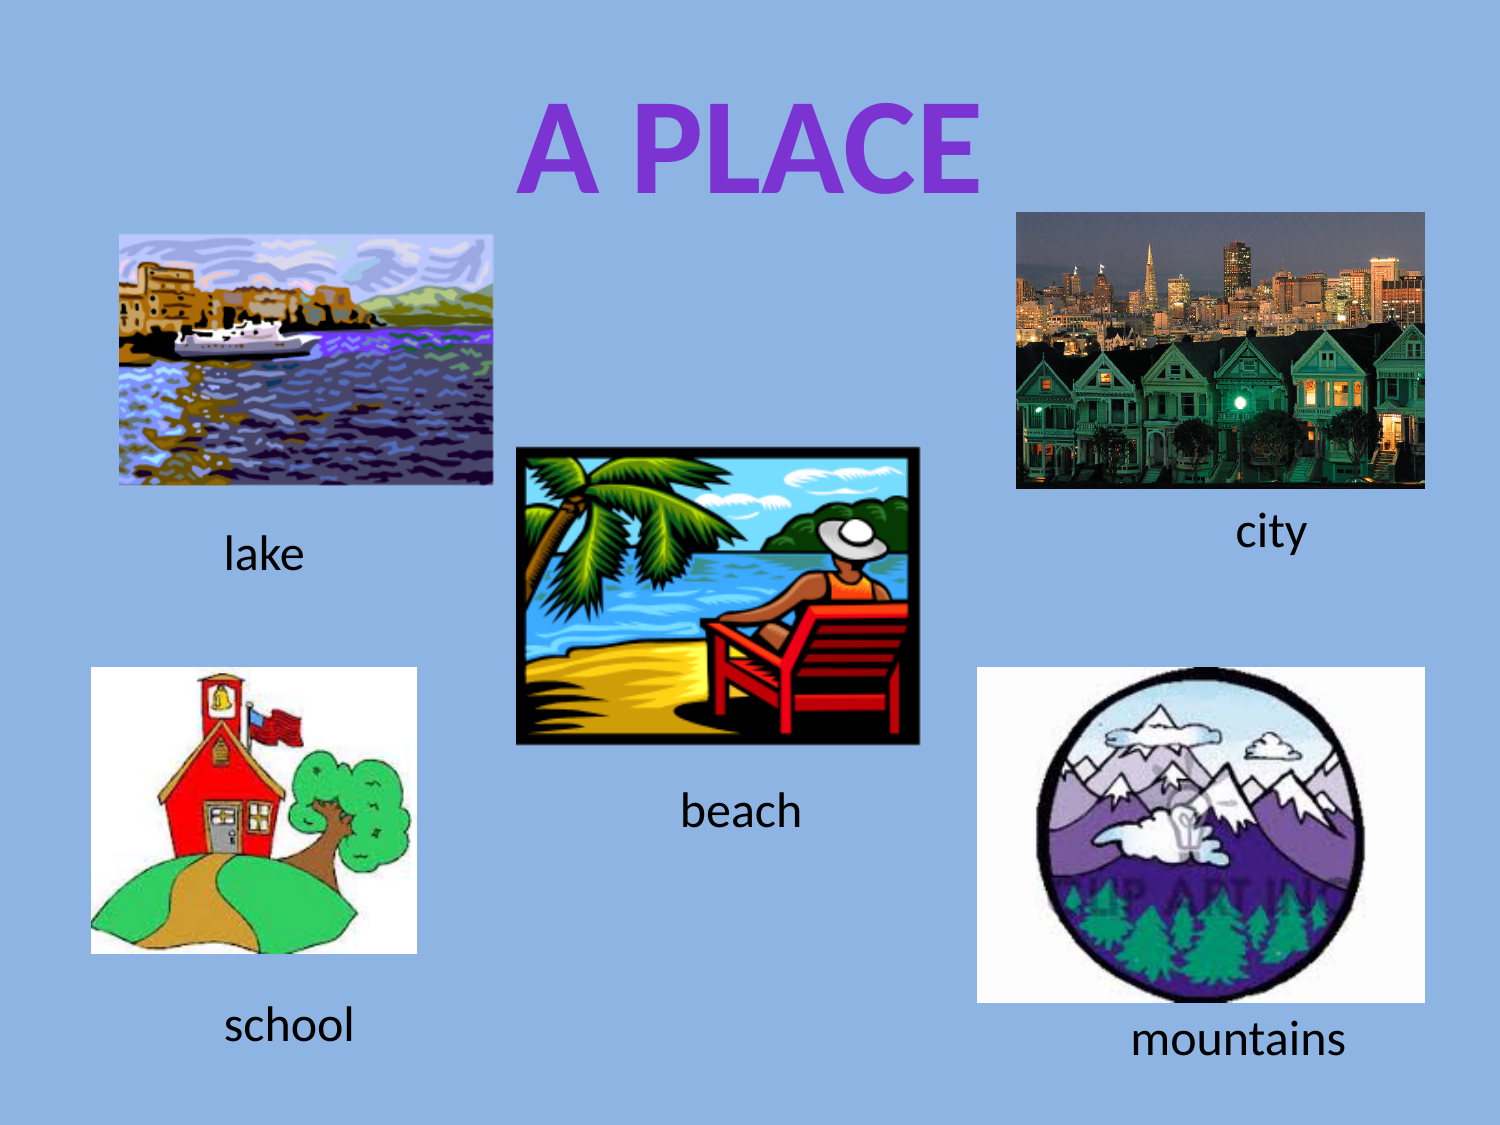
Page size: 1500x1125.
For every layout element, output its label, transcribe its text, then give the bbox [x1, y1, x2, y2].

text_box city [1220, 498, 1323, 566]
picture [1016, 212, 1426, 490]
text_box beach [665, 769, 818, 845]
picture [977, 666, 1426, 1003]
text_box school [209, 983, 370, 1059]
picture [516, 443, 926, 751]
text_box lake [208, 513, 321, 588]
text_box mountains [1115, 1011, 1361, 1073]
picture [91, 666, 417, 954]
title A Place [75, 45, 1425, 233]
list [74, 232, 542, 490]
